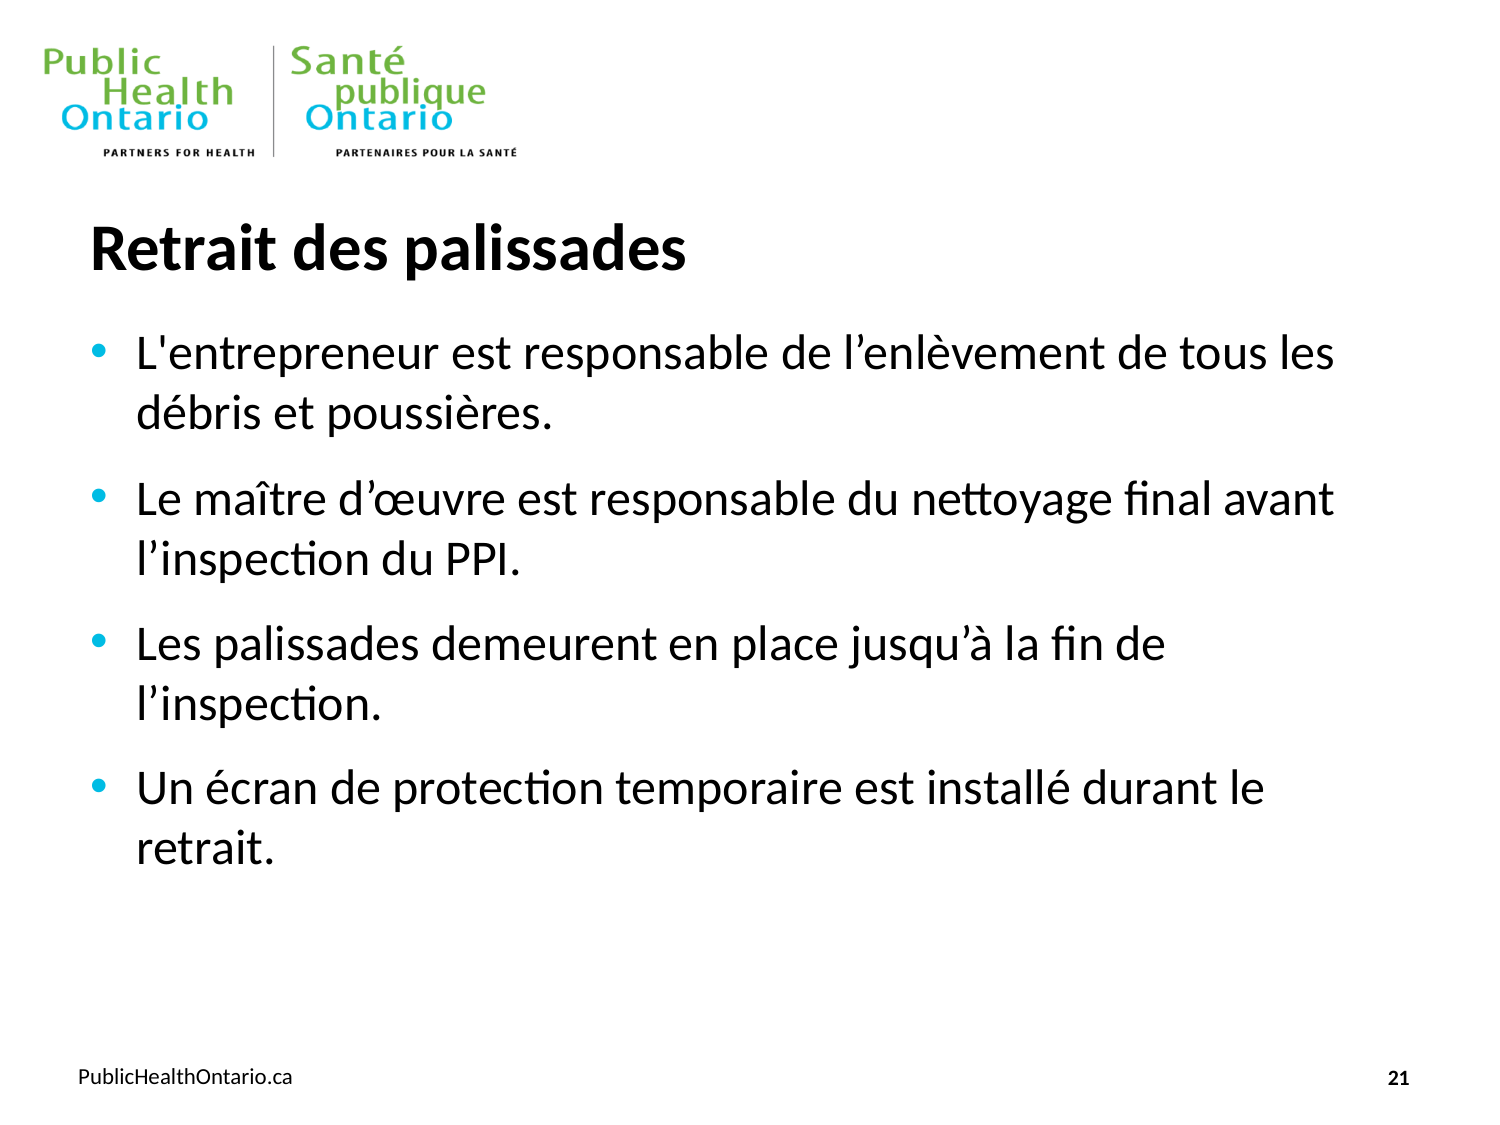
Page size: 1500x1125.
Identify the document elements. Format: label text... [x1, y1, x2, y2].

slide_number 21 [1287, 1057, 1425, 1096]
title Retrait des palissades [75, 187, 1425, 300]
list L'entrepreneur est responsable de l’enlèvement de tous les débris et poussières. Le maître d’œuvre est responsable du nettoyage final avant l’inspection du PPI. Les palissades demeurent en place jusqu’à la fin de l’inspection. Un écran de protection temporaire est installé durant le retrait. [75, 312, 1425, 1038]
picture [37, 37, 525, 165]
